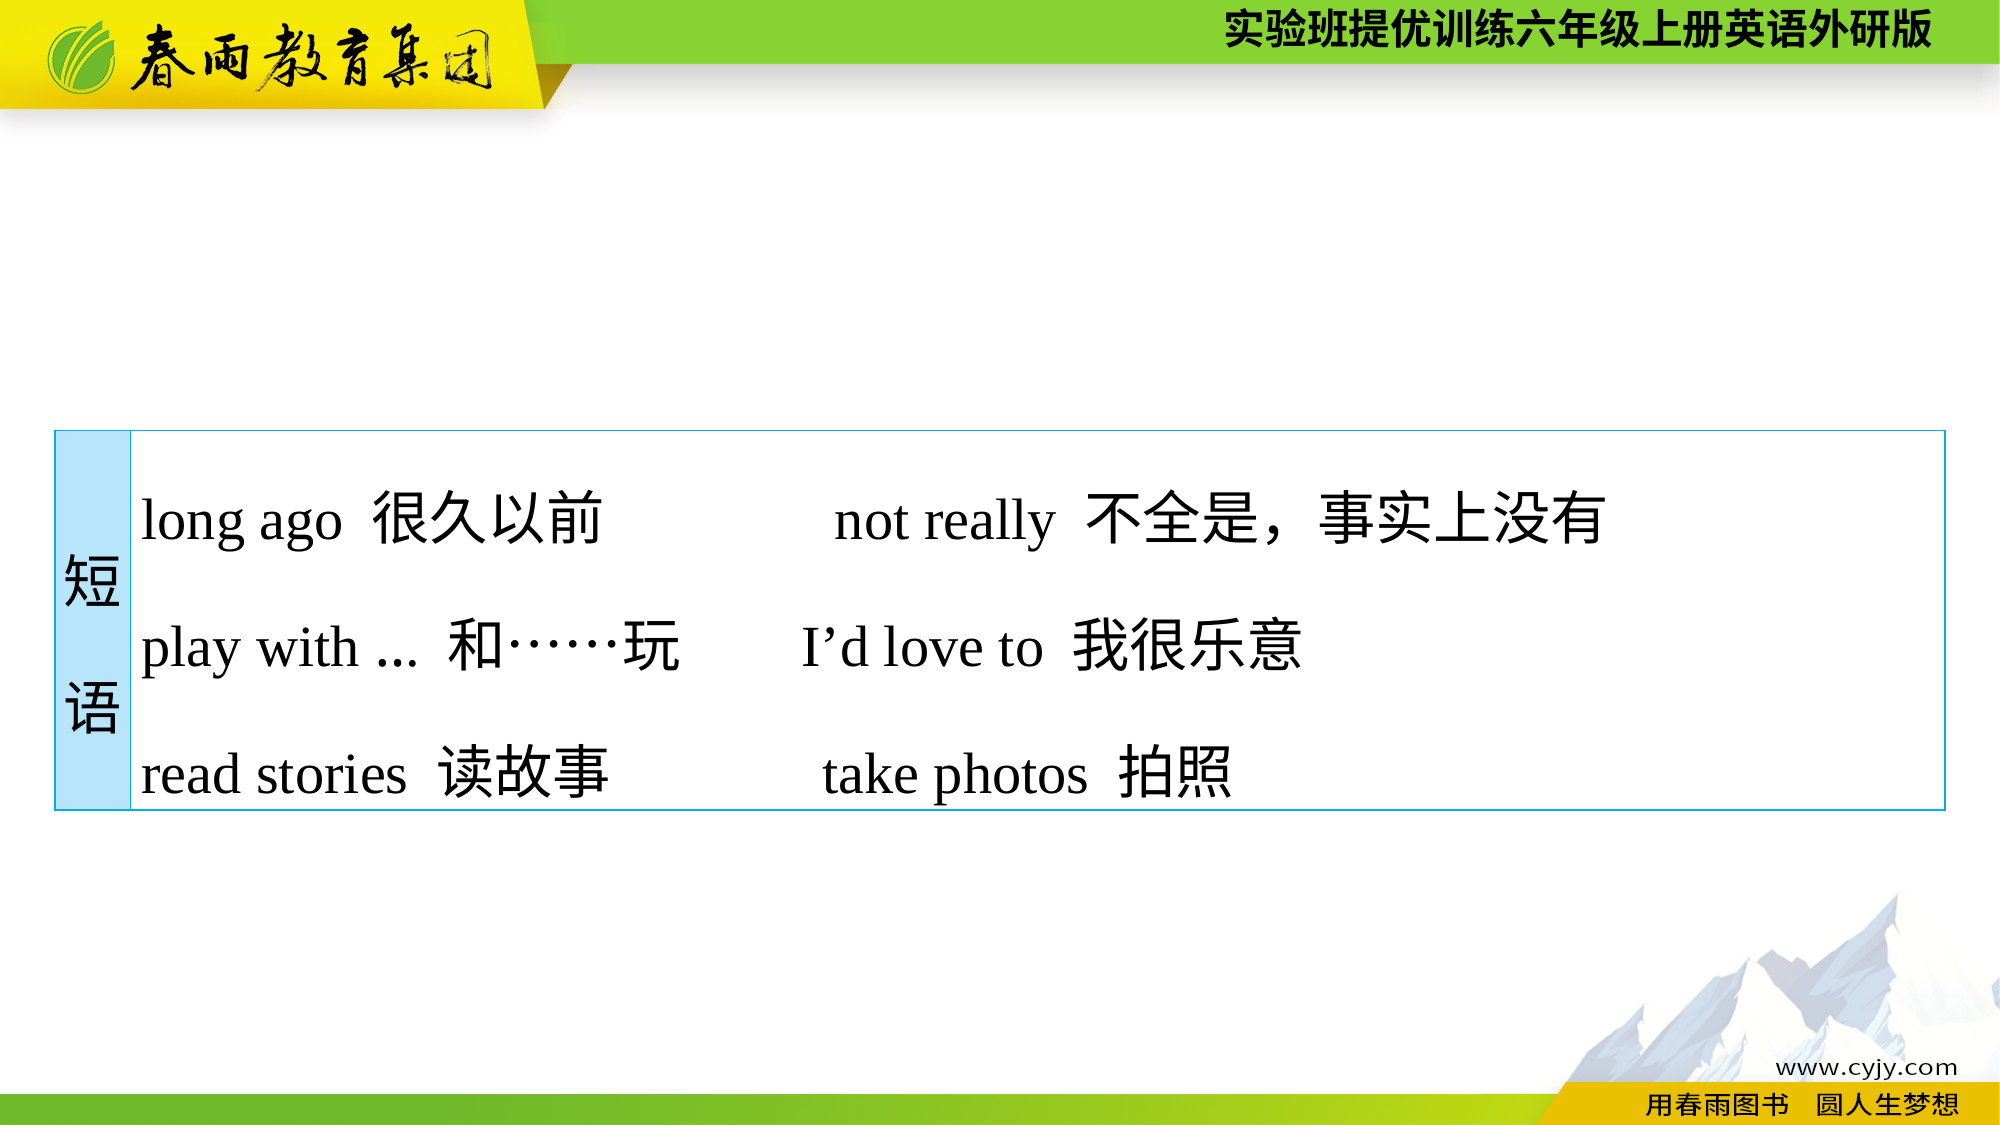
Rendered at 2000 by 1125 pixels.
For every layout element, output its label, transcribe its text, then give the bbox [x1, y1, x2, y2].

table_header long ago 很久以前 not really 不全是，事实上没有 play with ... 和……玩 I’d love to 我很乐意 read stories 读故事 take photos 拍照 [131, 431, 1944, 809]
picture [0, 0, 2000, 1125]
table_header 短 语 [56, 431, 130, 809]
